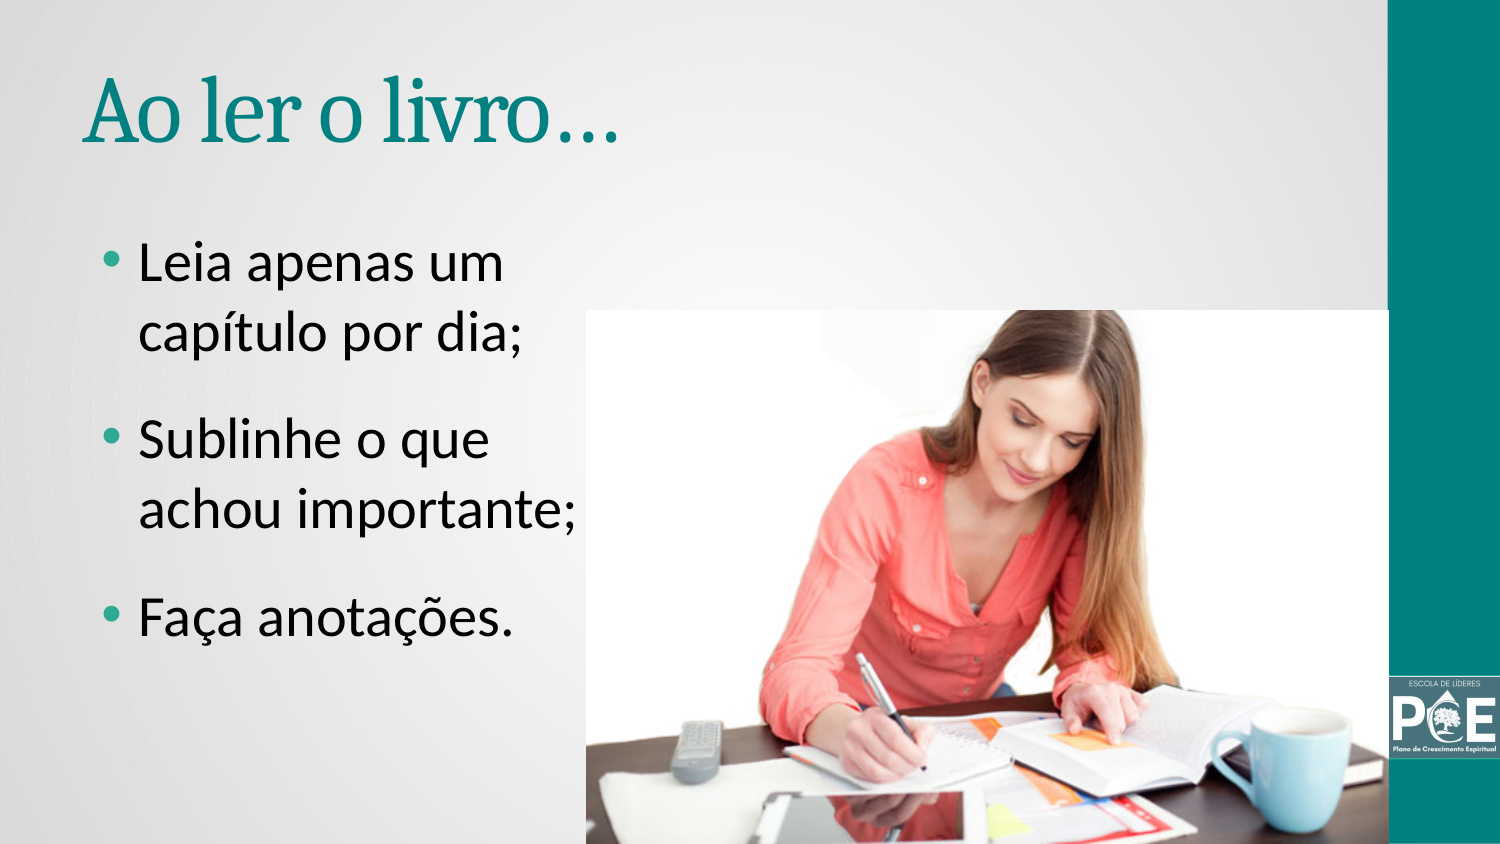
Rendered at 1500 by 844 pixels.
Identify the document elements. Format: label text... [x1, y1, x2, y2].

list Leia apenas um capítulo por dia; Sublinhe o que achou importante; Faça anotações. [74, 215, 624, 788]
title Ao ler o livro… [74, 33, 1326, 175]
picture [586, 310, 1500, 844]
